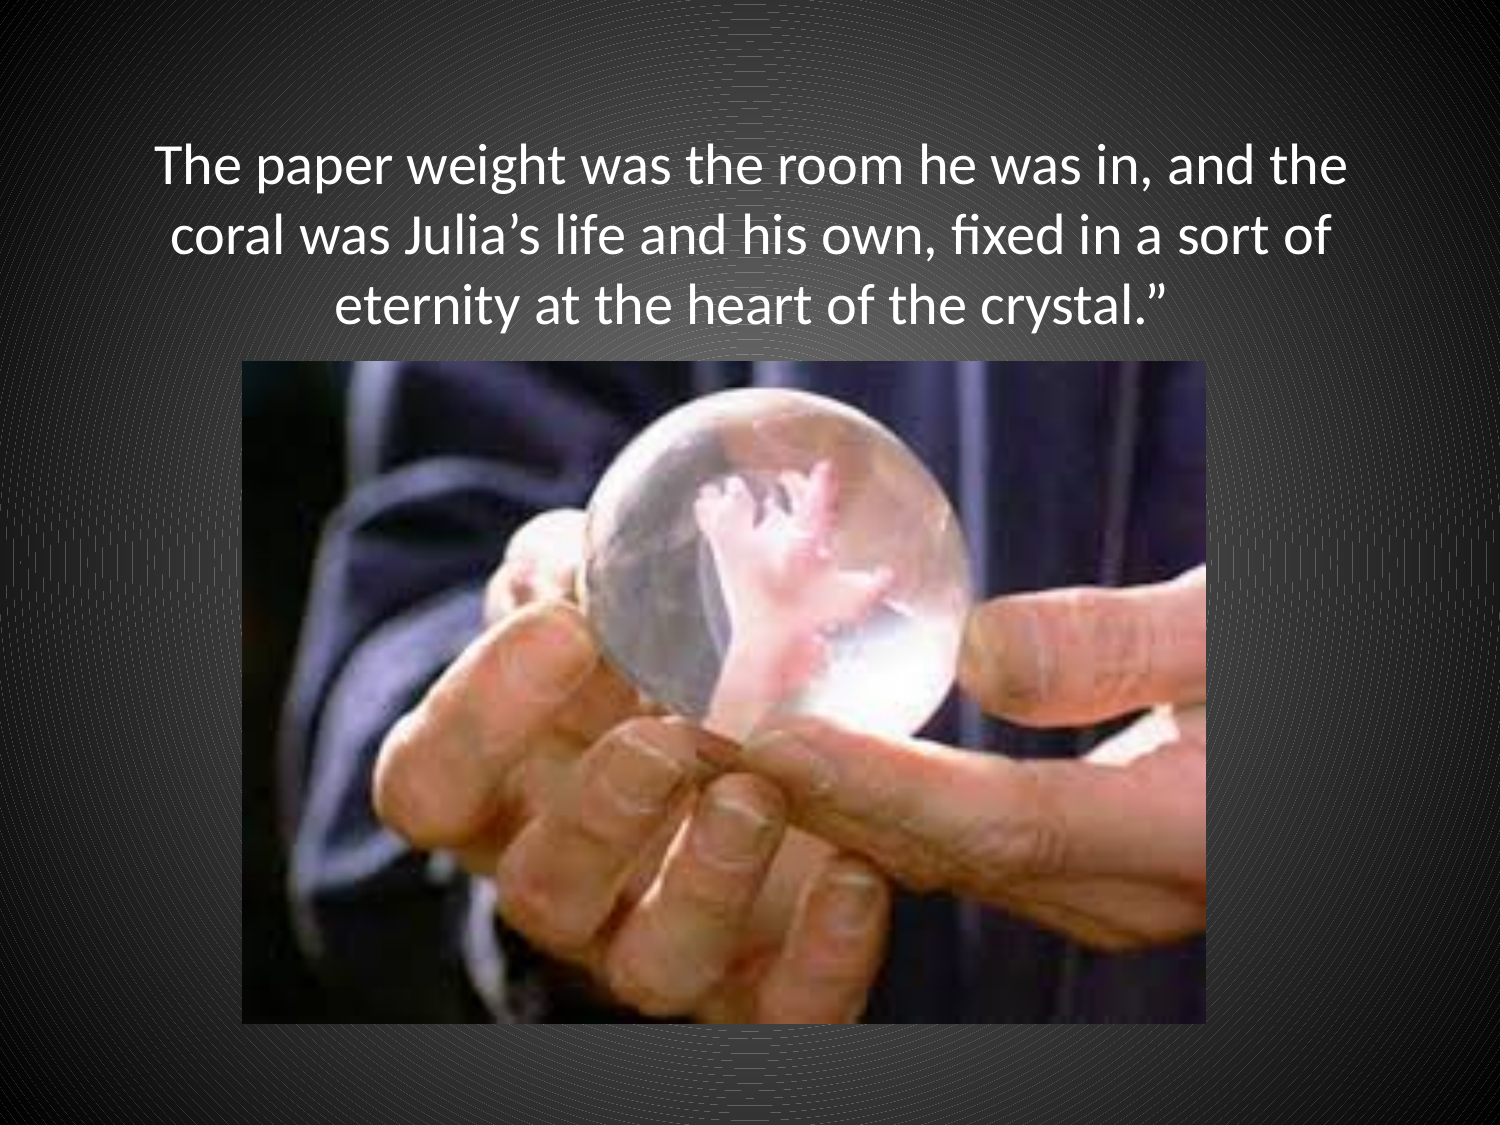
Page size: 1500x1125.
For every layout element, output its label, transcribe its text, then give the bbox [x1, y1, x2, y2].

title The paper weight was the room he was in, and the coral was Julia’s life and his own, fixed in a sort of eternity at the heart of the crystal.” [76, 137, 1427, 325]
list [241, 361, 1206, 1024]
